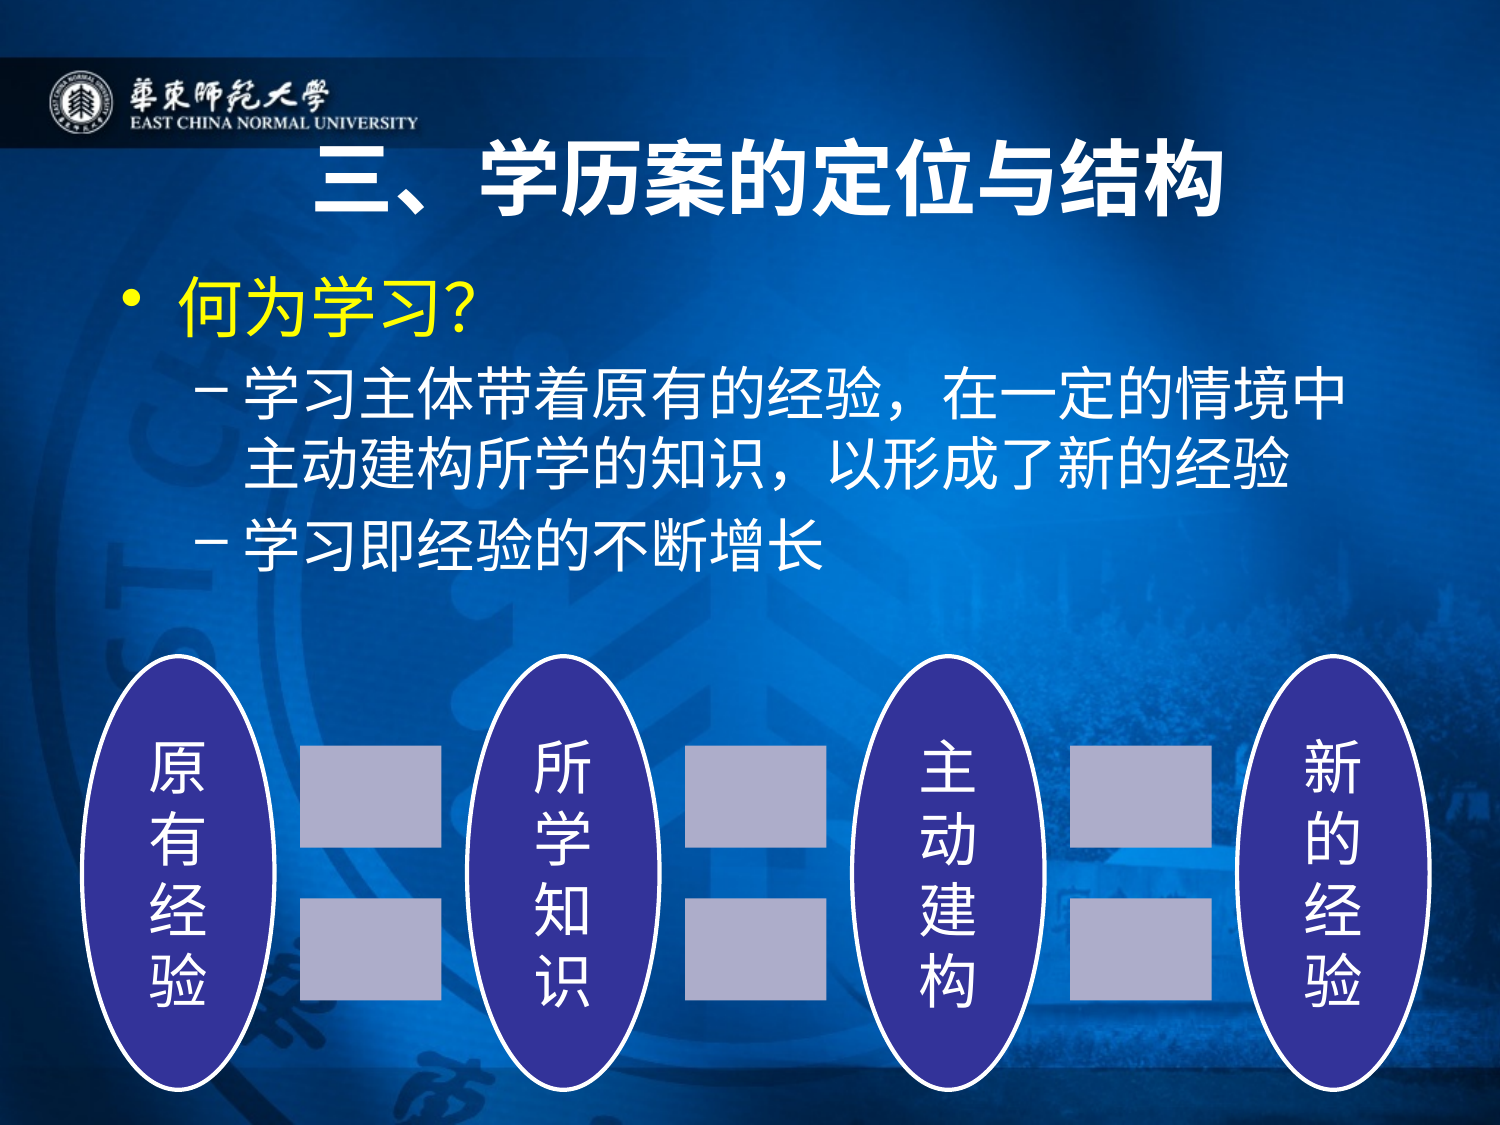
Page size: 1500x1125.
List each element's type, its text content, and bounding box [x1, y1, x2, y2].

list 何为学习？ 学习主体带着原有的经验，在一定的情境中主动建构所学的知识，以形成了新的经验 学习即经验的不断增长 [105, 257, 1381, 654]
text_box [81, 655, 1430, 1091]
title 三、学历案的定位与结构 [93, 81, 1444, 270]
picture [0, 0, 1500, 1125]
